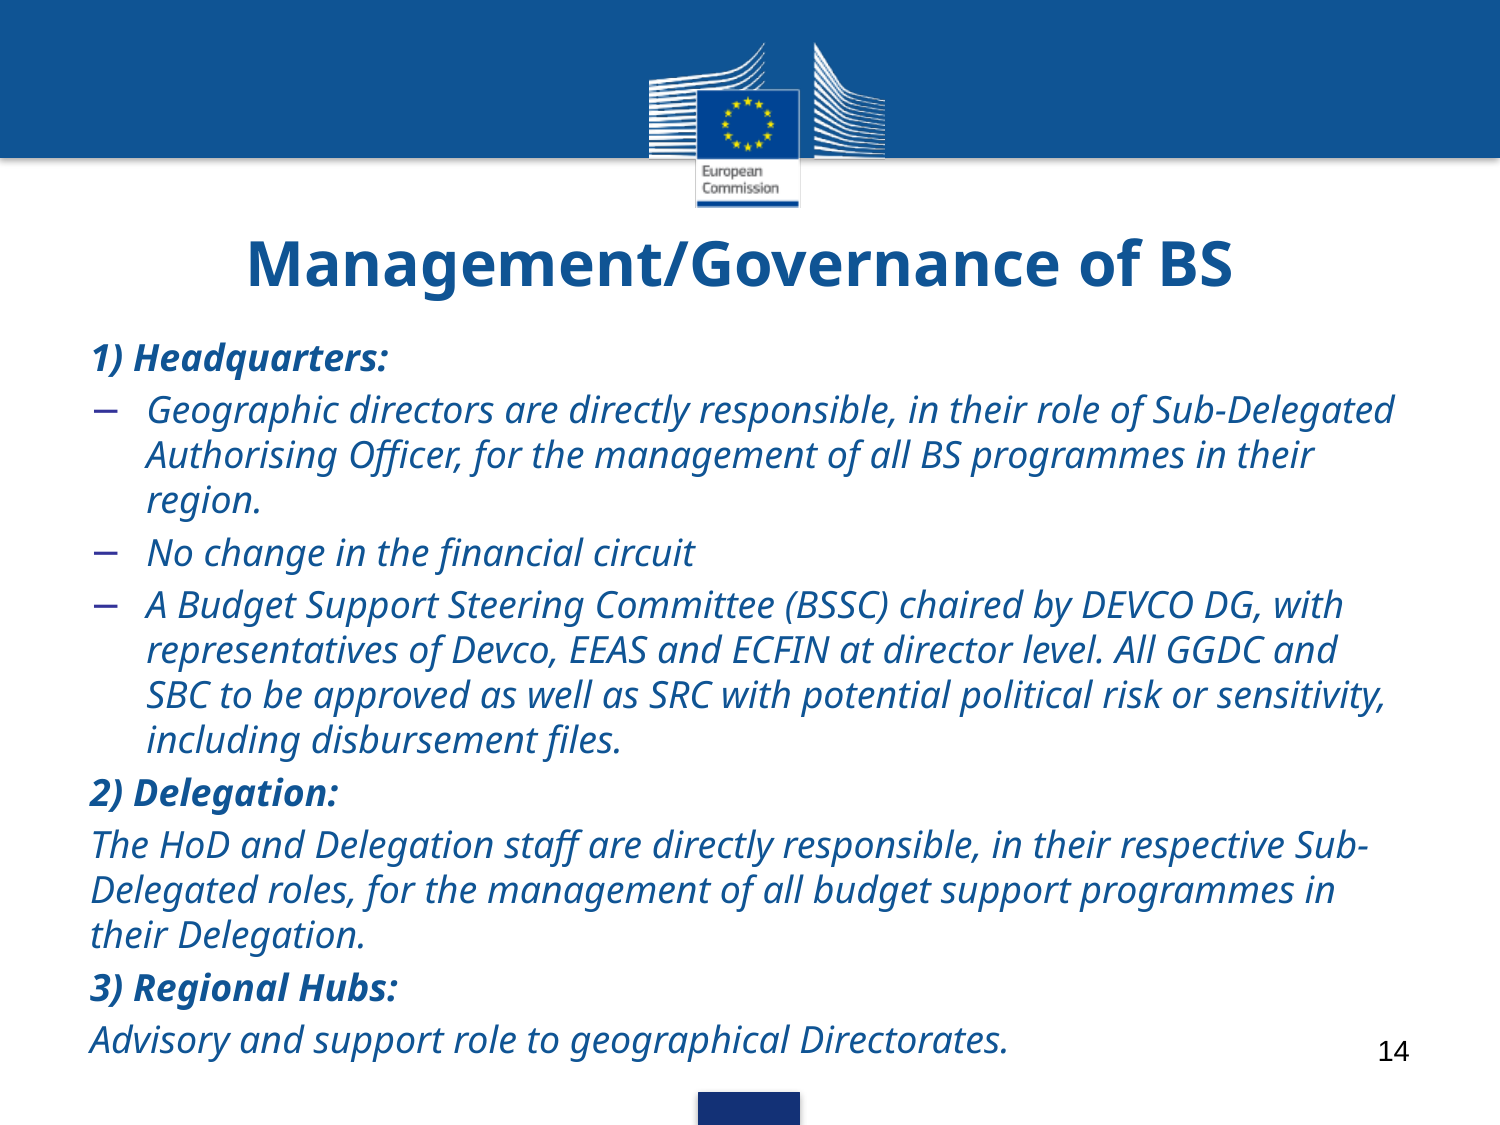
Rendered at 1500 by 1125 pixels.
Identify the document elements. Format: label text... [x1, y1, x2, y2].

list 1) Headquarters: Geographic directors are directly responsible, in their role of Sub-Delegated Authorising Officer, for the management of all BS programmes in their region. No change in the financial circuit A Budget Support Steering Committee (BSSC) chaired by DEVCO DG, with representatives of Devco, EEAS and ECFIN at director level. All GGDC and SBC to be approved as well as SRC with potential political risk or sensitivity, including disbursement files. 2) Delegation: The HoD and Delegation staff are directly responsible, in their respective Sub-Delegated roles, for the management of all budget support programmes in their Delegation. 3) Regional Hubs: Advisory and support role to geographical Directorates. [75, 326, 1425, 988]
slide_number 14 [1074, 1024, 1426, 1103]
title Management/Governance of BS [64, 219, 1415, 303]
picture [649, 42, 885, 208]
